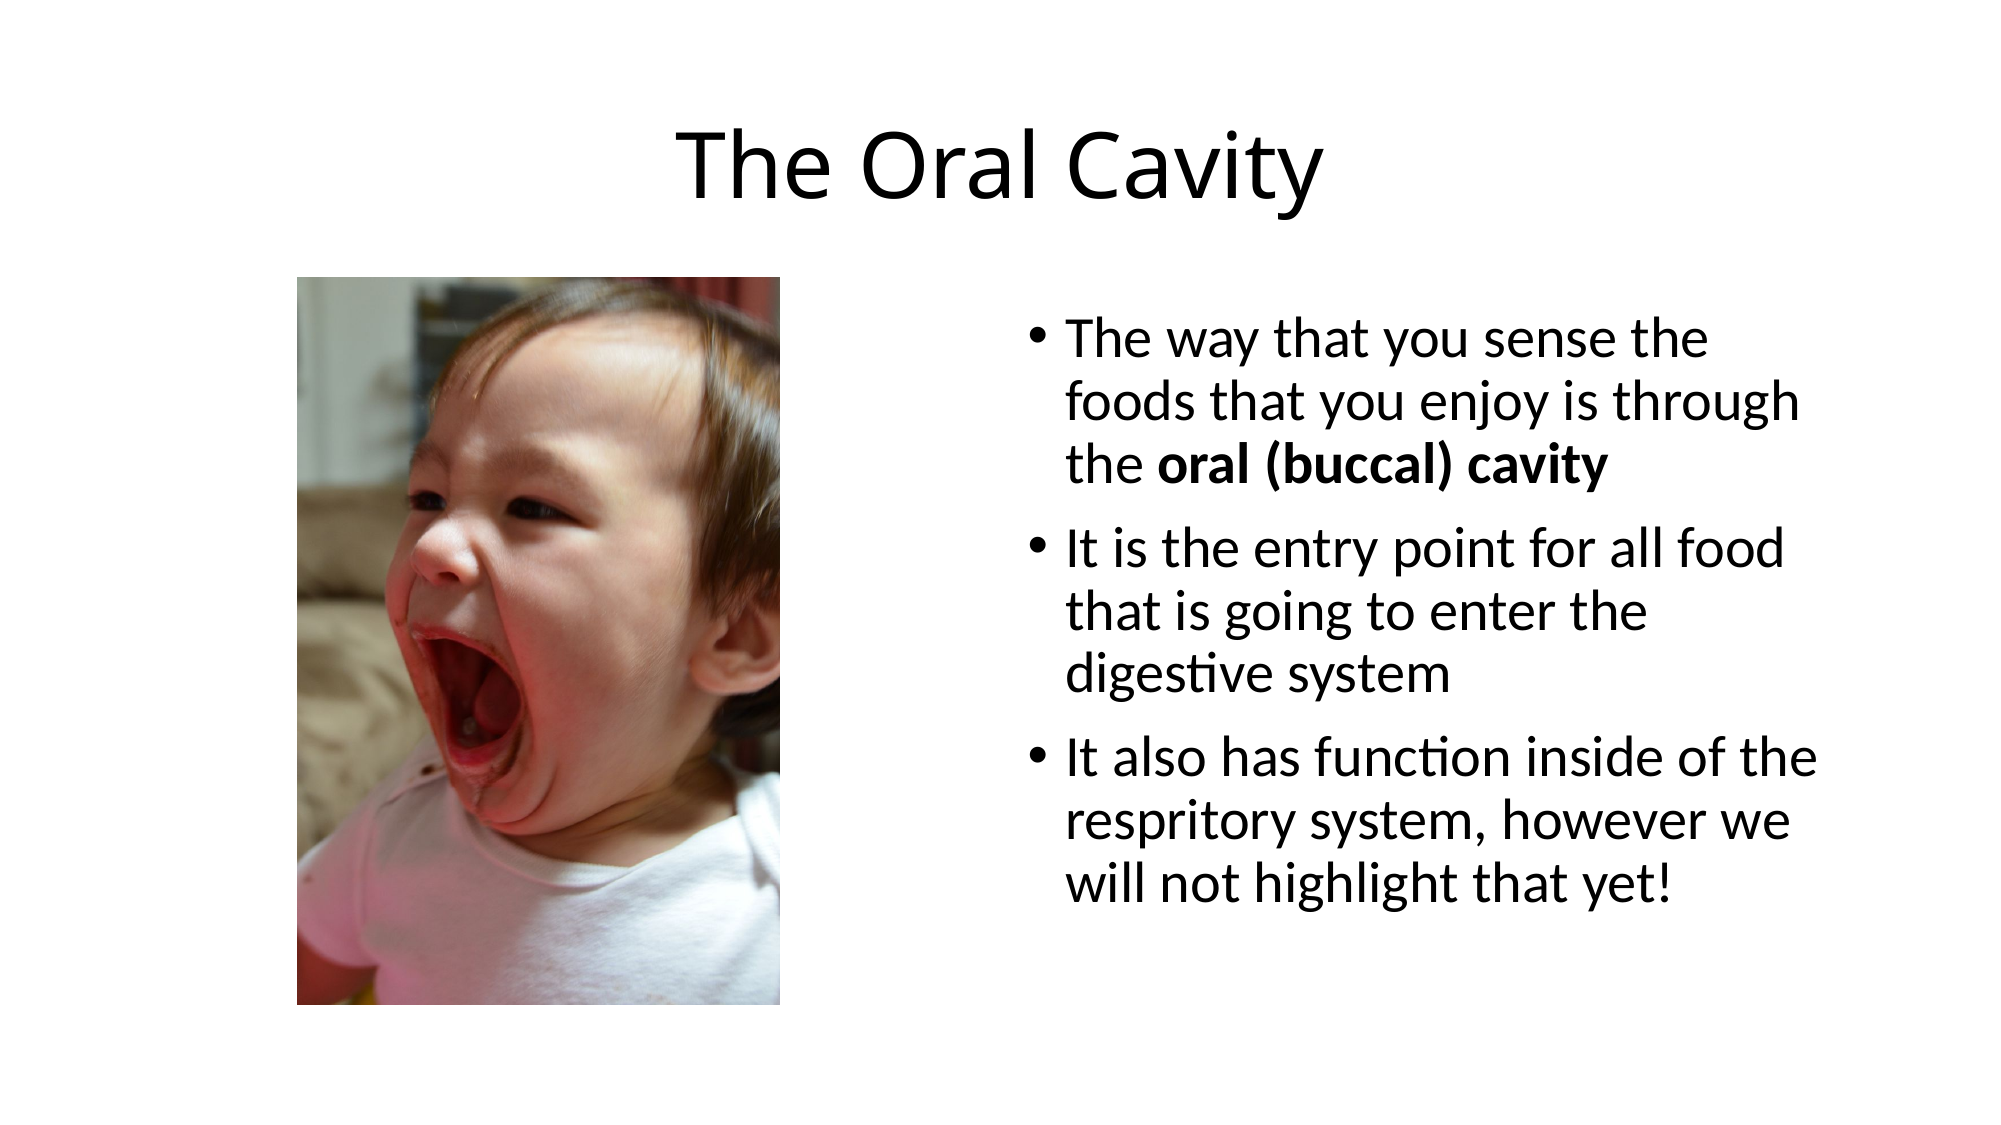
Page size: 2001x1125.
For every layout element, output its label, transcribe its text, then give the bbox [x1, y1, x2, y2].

list The way that you sense the foods that you enjoy is through the oral (buccal) cavity It is the entry point for all food that is going to enter the digestive system It also has function inside of the respritory system, however we will not highlight that yet! [1012, 299, 1863, 1014]
title The Oral Cavity [137, 59, 1863, 278]
picture [297, 277, 780, 1005]
